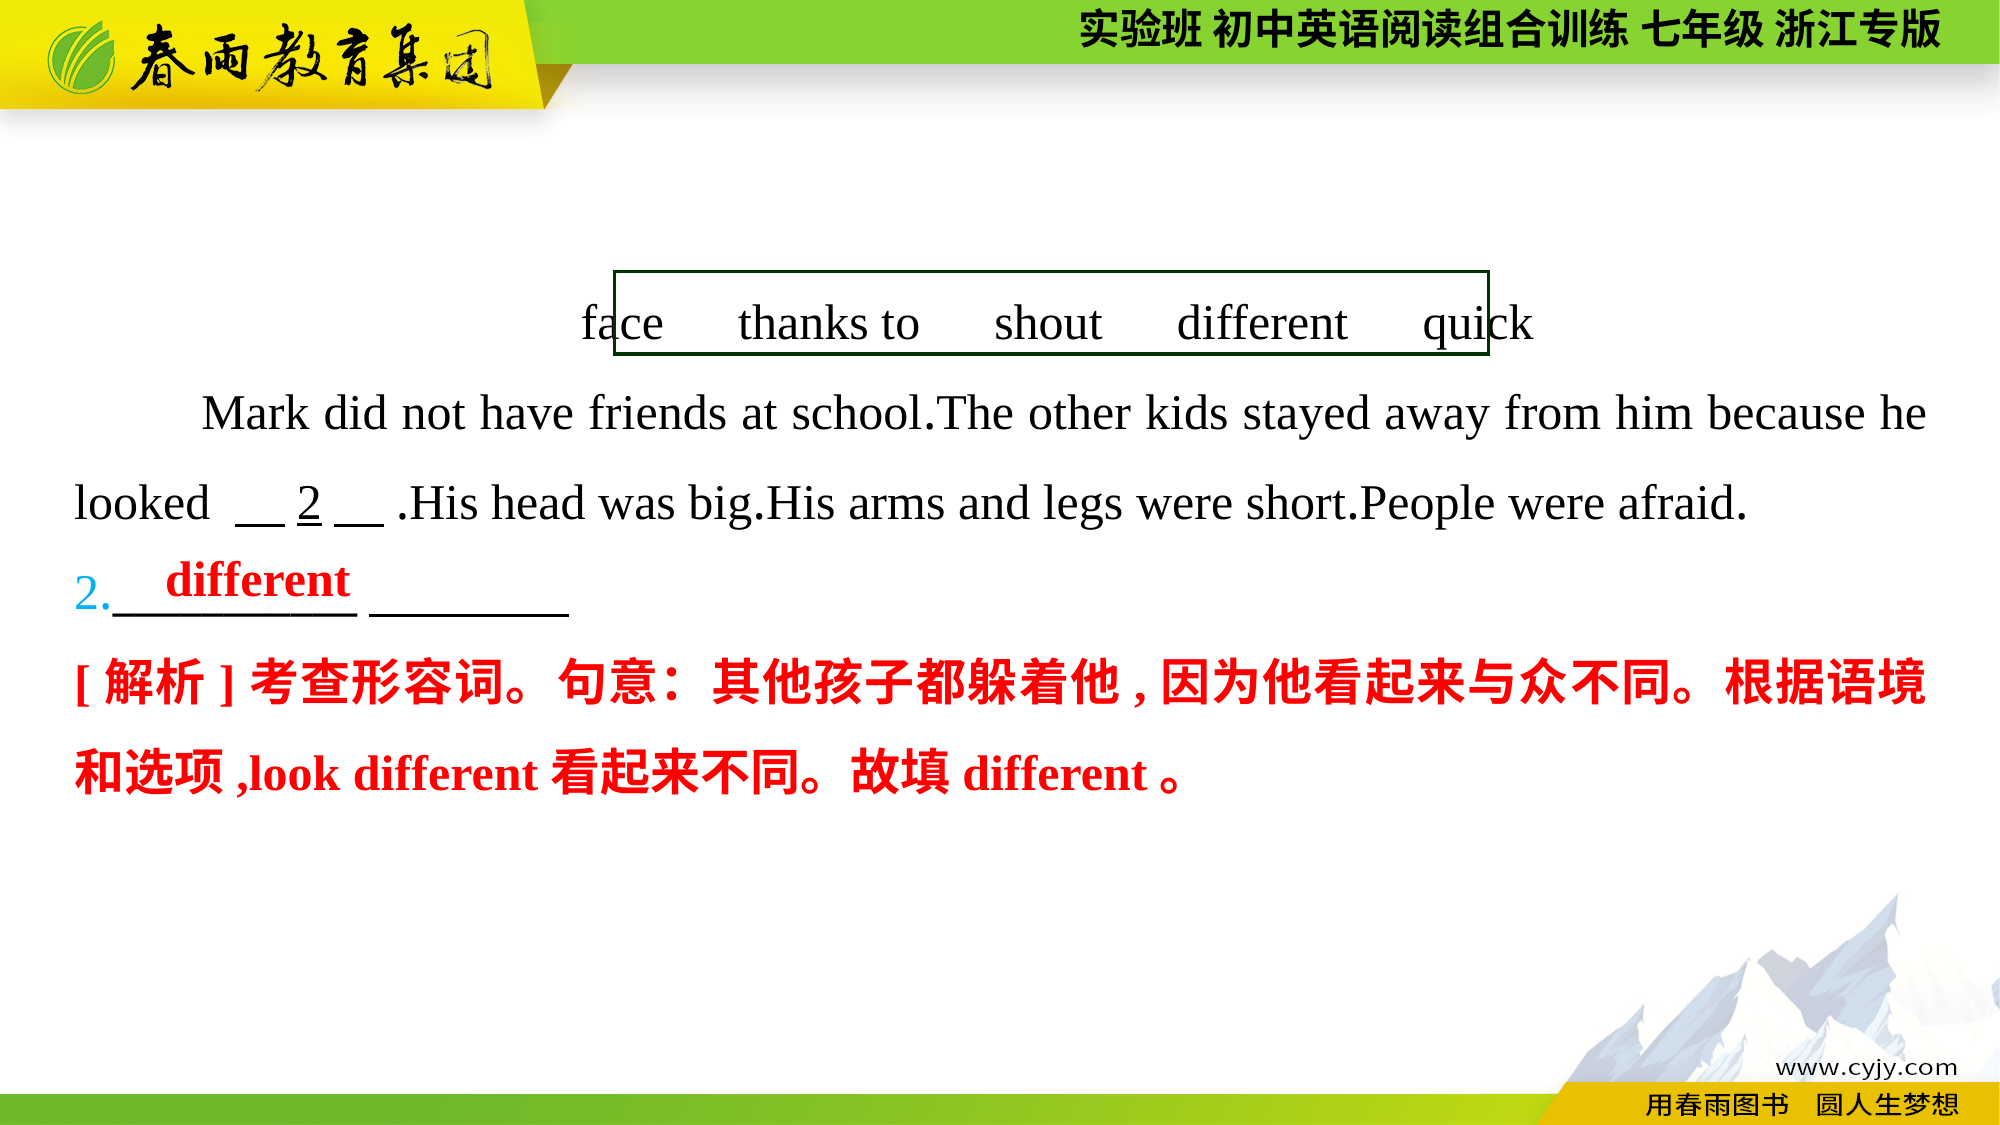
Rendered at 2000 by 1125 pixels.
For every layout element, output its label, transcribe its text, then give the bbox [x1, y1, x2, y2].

list face thanks to shout different quick Mark did not have friends at school.The other kids stayed away from him because he looked 2 .His head was big.His arms and legs were short.People were afraid. 2.___________ [59, 252, 1944, 613]
text_box [解析]考查形容词。句意：其他孩子都躲着他,因为他看起来与众不同。根据语境和选项,look different看起来不同。故填different。 [59, 613, 1944, 809]
text_box [614, 271, 1489, 354]
picture [0, 0, 2000, 1125]
text_box different [150, 538, 366, 613]
